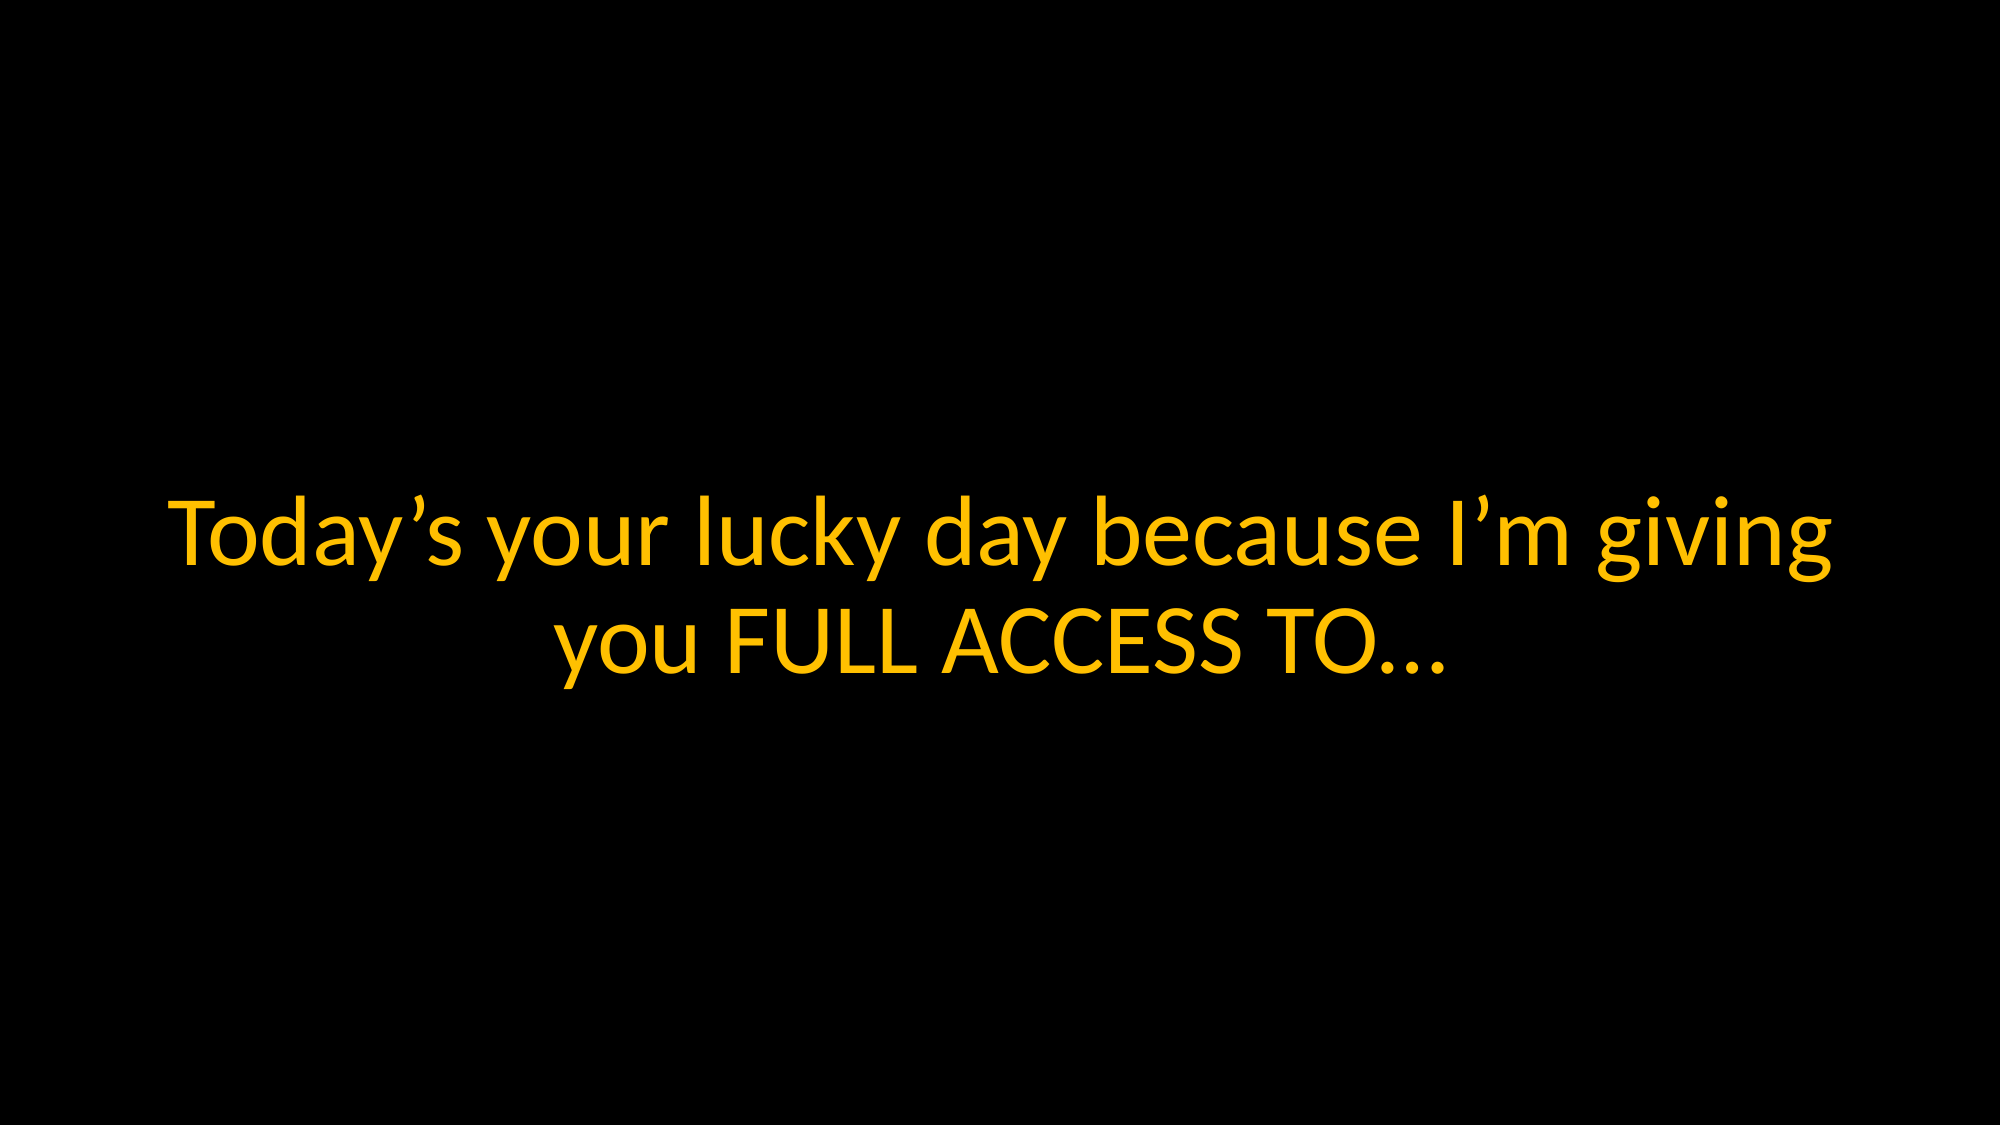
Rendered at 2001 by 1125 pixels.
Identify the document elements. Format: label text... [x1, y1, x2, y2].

list Today’s your lucky day because I’m giving you FULL ACCESS TO… [138, 471, 1864, 973]
